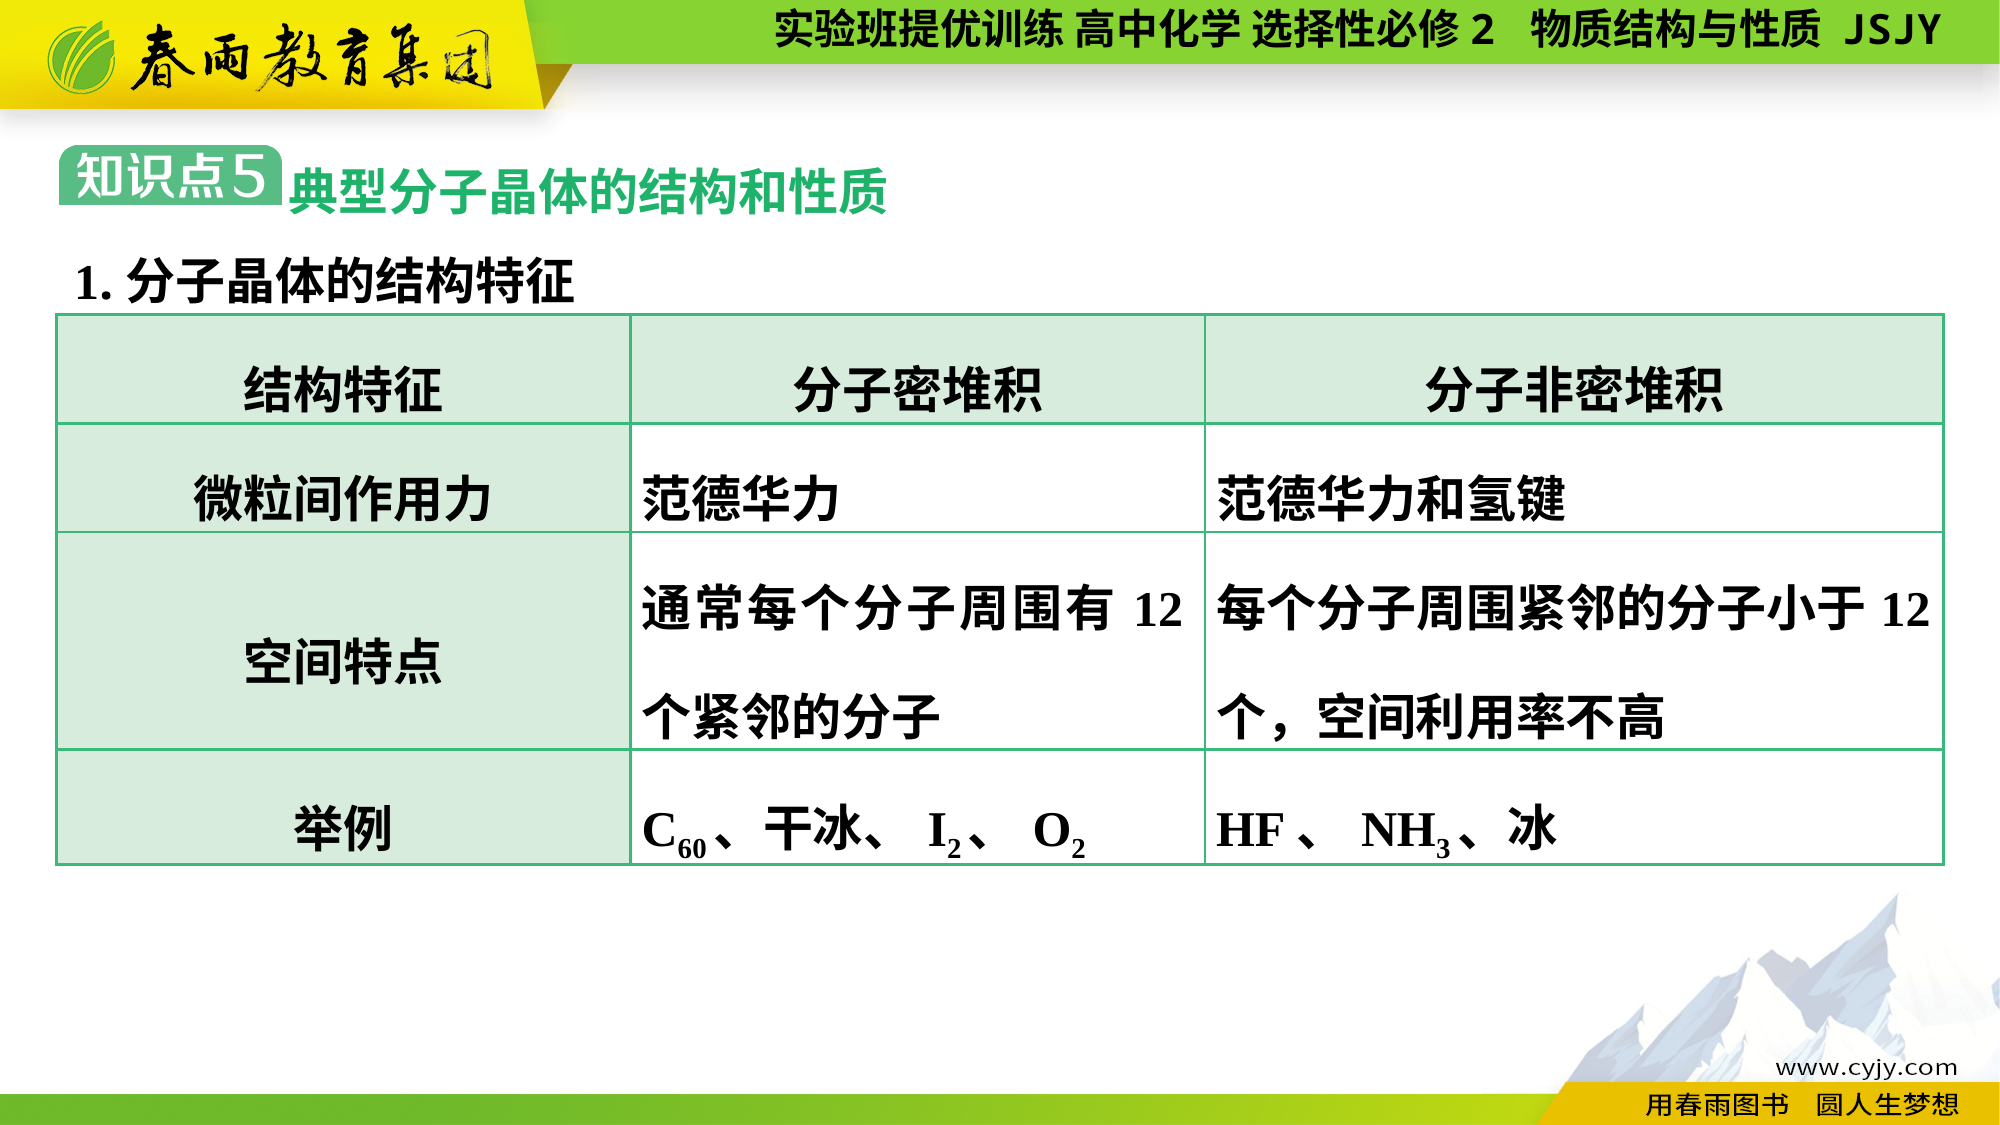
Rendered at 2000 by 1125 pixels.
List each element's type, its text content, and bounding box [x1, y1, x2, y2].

table_cell 微粒间作用力 [58, 425, 629, 531]
table_cell 每个分子周围紧邻的分子小于12个，空间利用率不高 [1206, 533, 1942, 748]
table_cell 范德华力和氢键 [1206, 425, 1942, 531]
picture [0, 0, 2000, 1125]
table_cell 空间特点 [58, 533, 629, 748]
table_cell 举例 [58, 751, 629, 863]
table_cell C60、干冰、I2、O2 [632, 751, 1204, 863]
table_cell 范德华力 [632, 425, 1204, 531]
table_header 分子密堆积 [632, 316, 1204, 422]
table_cell 通常每个分子周围有12个紧邻的分子 [632, 533, 1204, 748]
table_header 分子非密堆积 [1206, 316, 1942, 422]
table_cell HF、NH3、冰 [1206, 751, 1942, 863]
list 典型分子晶体的结构和性质 1.分子晶体的结构特征 [59, 122, 1944, 313]
table_header 结构特征 [58, 316, 629, 422]
